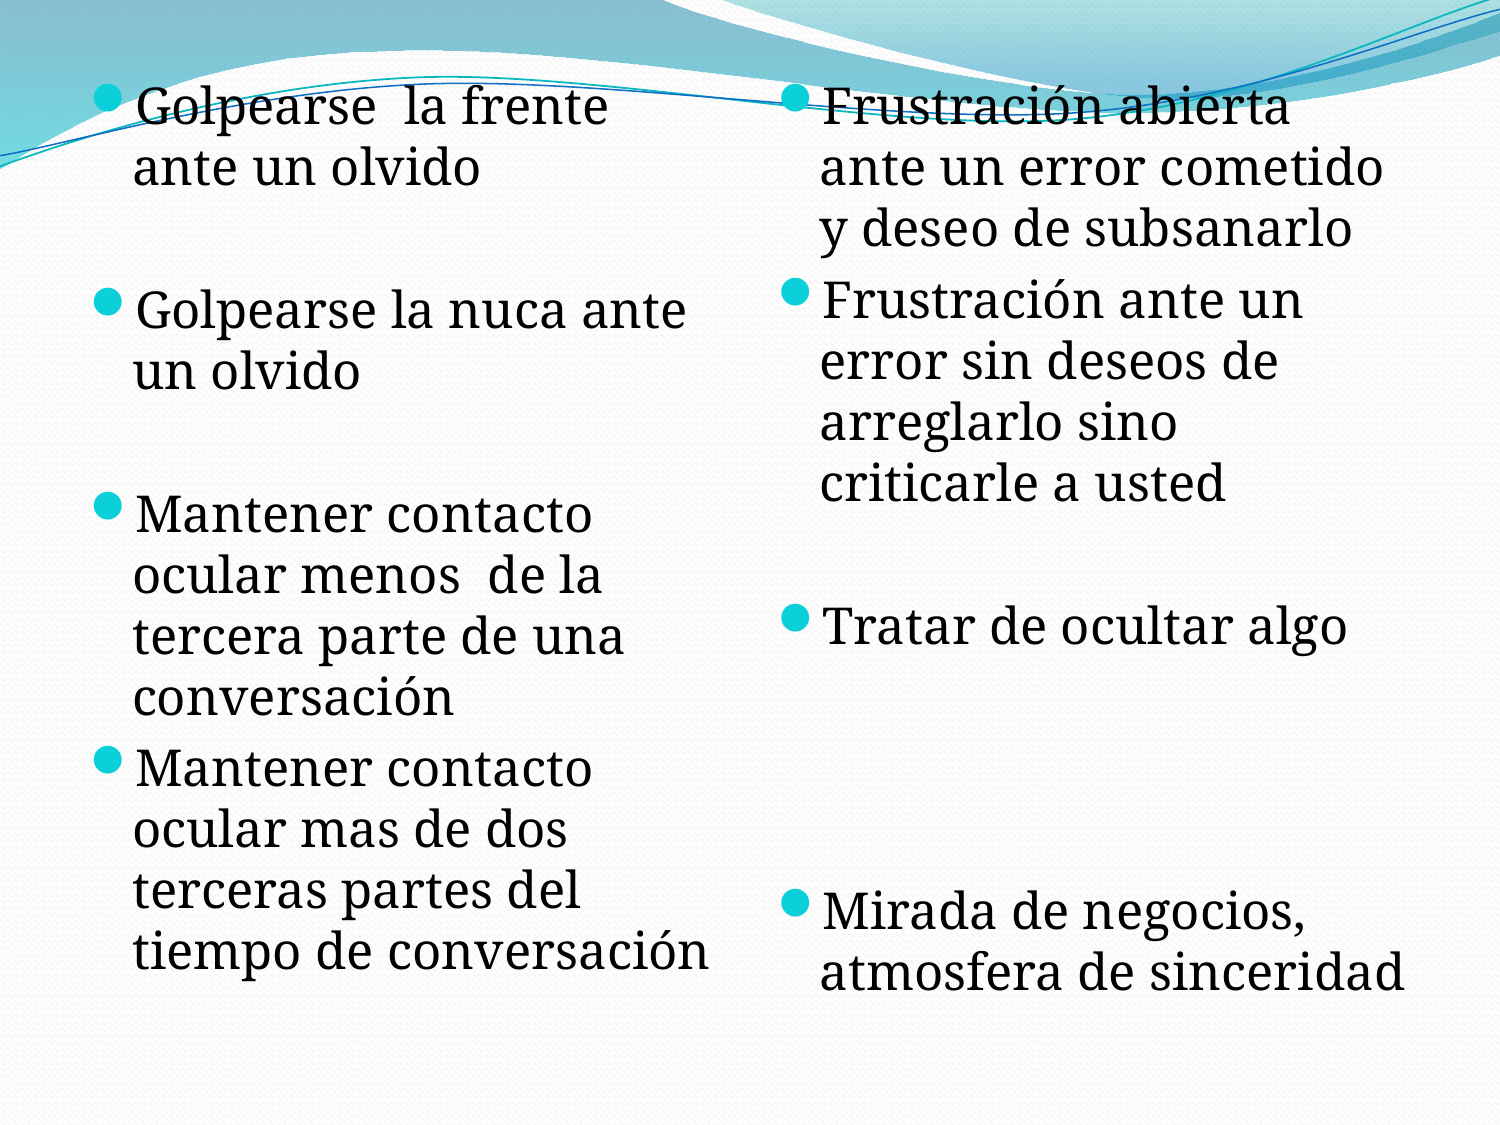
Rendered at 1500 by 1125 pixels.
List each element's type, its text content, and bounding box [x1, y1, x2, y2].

list Frustración abierta ante un error cometido y deseo de subsanarlo Frustración ante un error sin deseos de arreglarlo sino criticarle a usted Tratar de ocultar algo Mirada de negocios, atmosfera de sinceridad [762, 66, 1425, 1043]
list Golpearse la frente ante un olvido Golpearse la nuca ante un olvido Mantener contacto ocular menos de la tercera parte de una conversación Mantener contacto ocular mas de dos terceras partes del tiempo de conversación [75, 66, 738, 1043]
